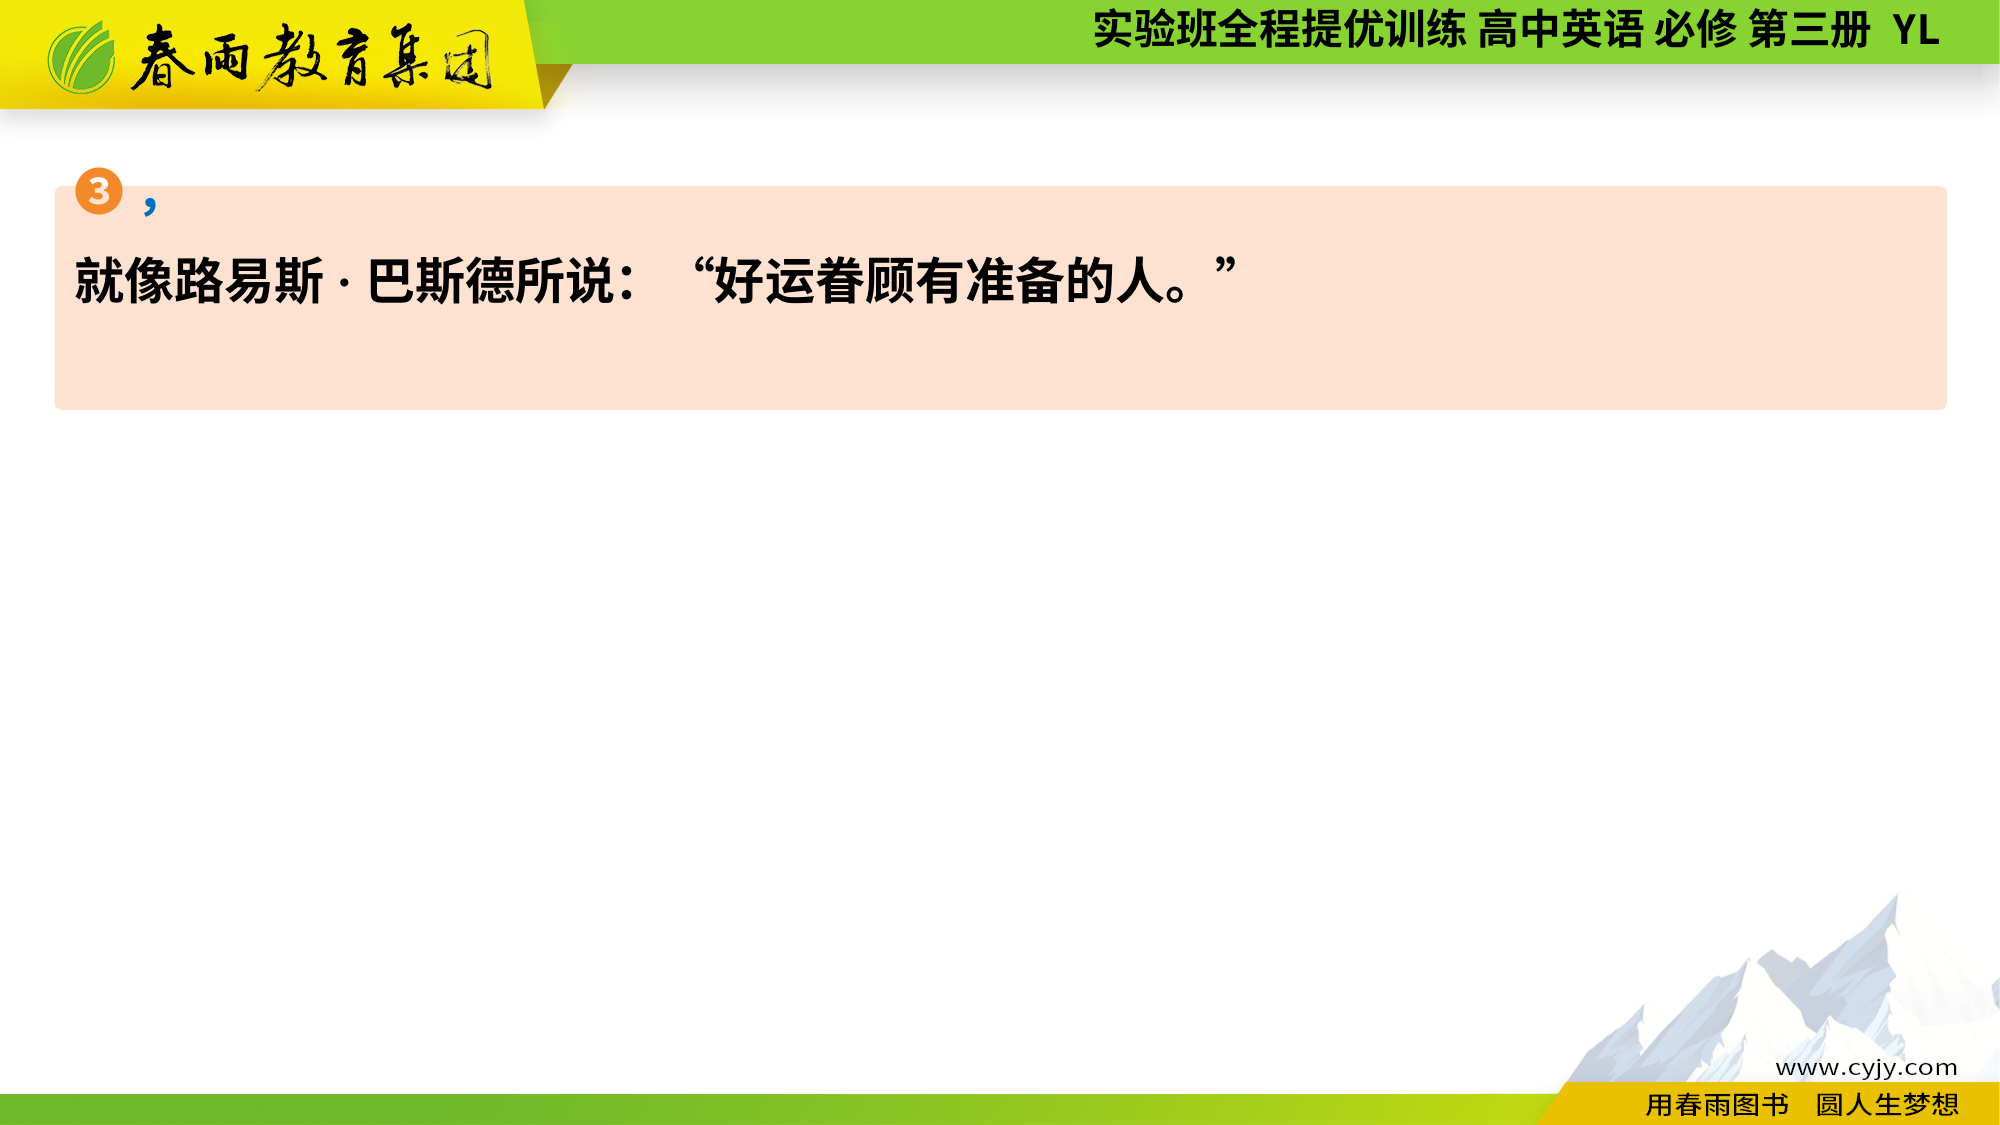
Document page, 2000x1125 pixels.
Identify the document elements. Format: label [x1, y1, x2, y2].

text_box [54, 185, 1947, 410]
picture [0, 0, 2000, 1125]
